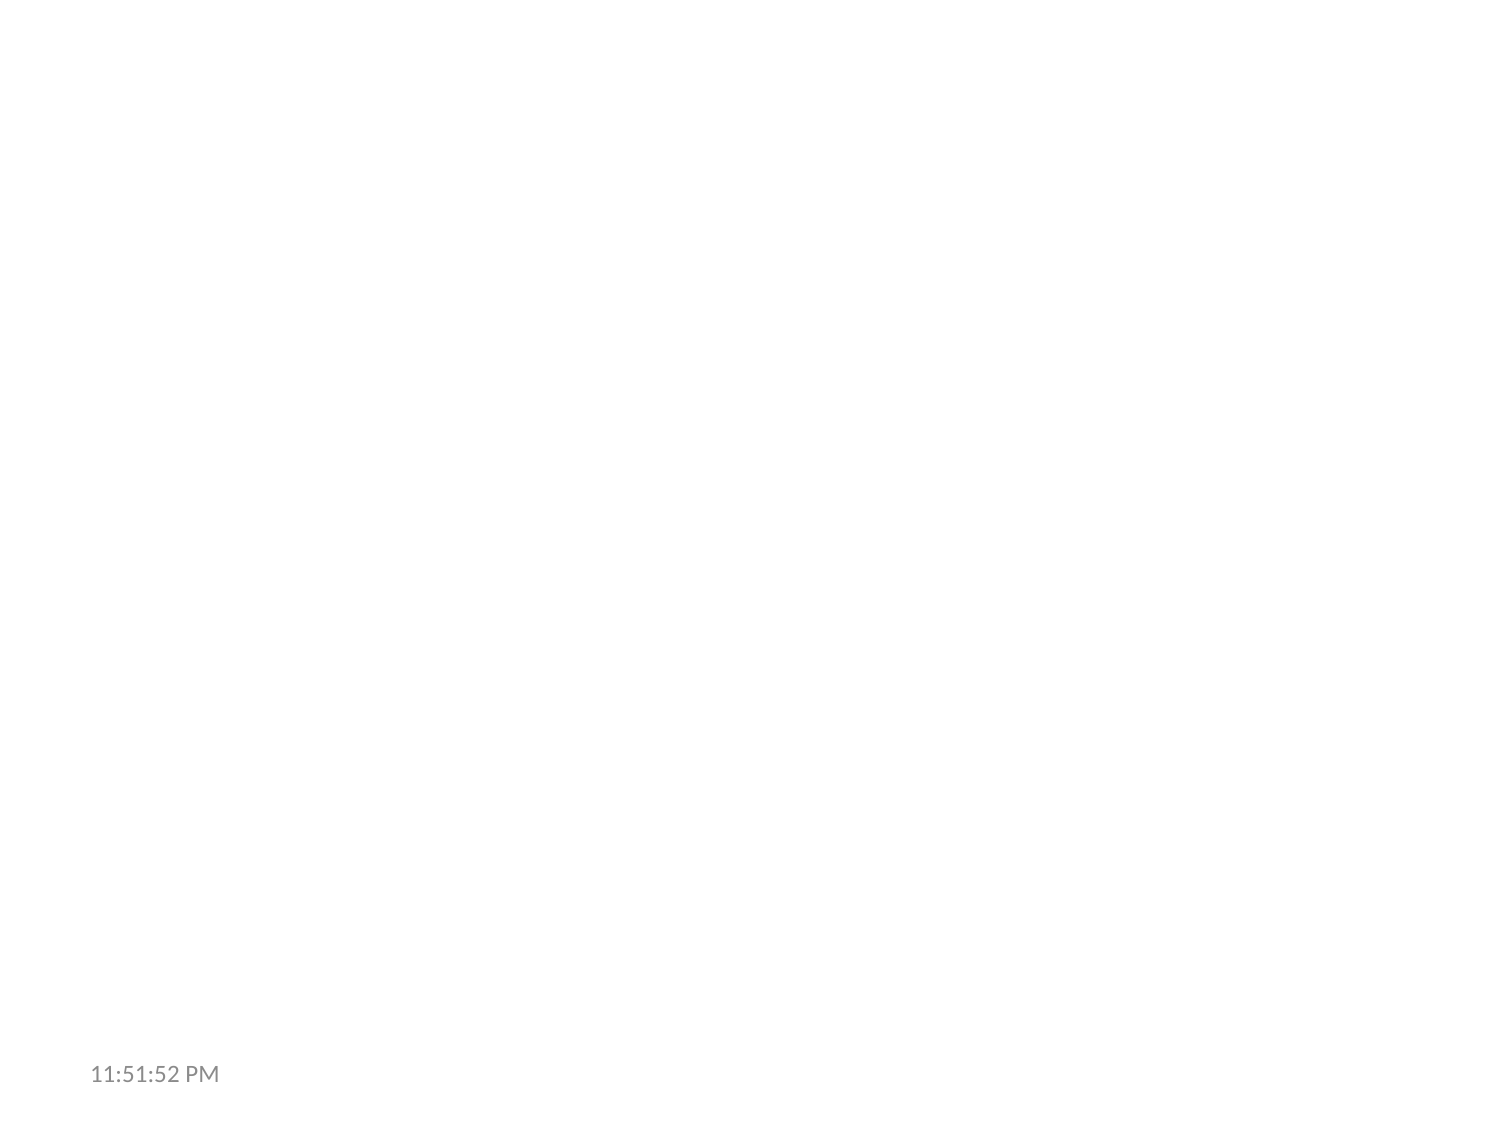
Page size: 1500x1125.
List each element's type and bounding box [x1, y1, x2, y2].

slide_number [75, 1042, 425, 1103]
